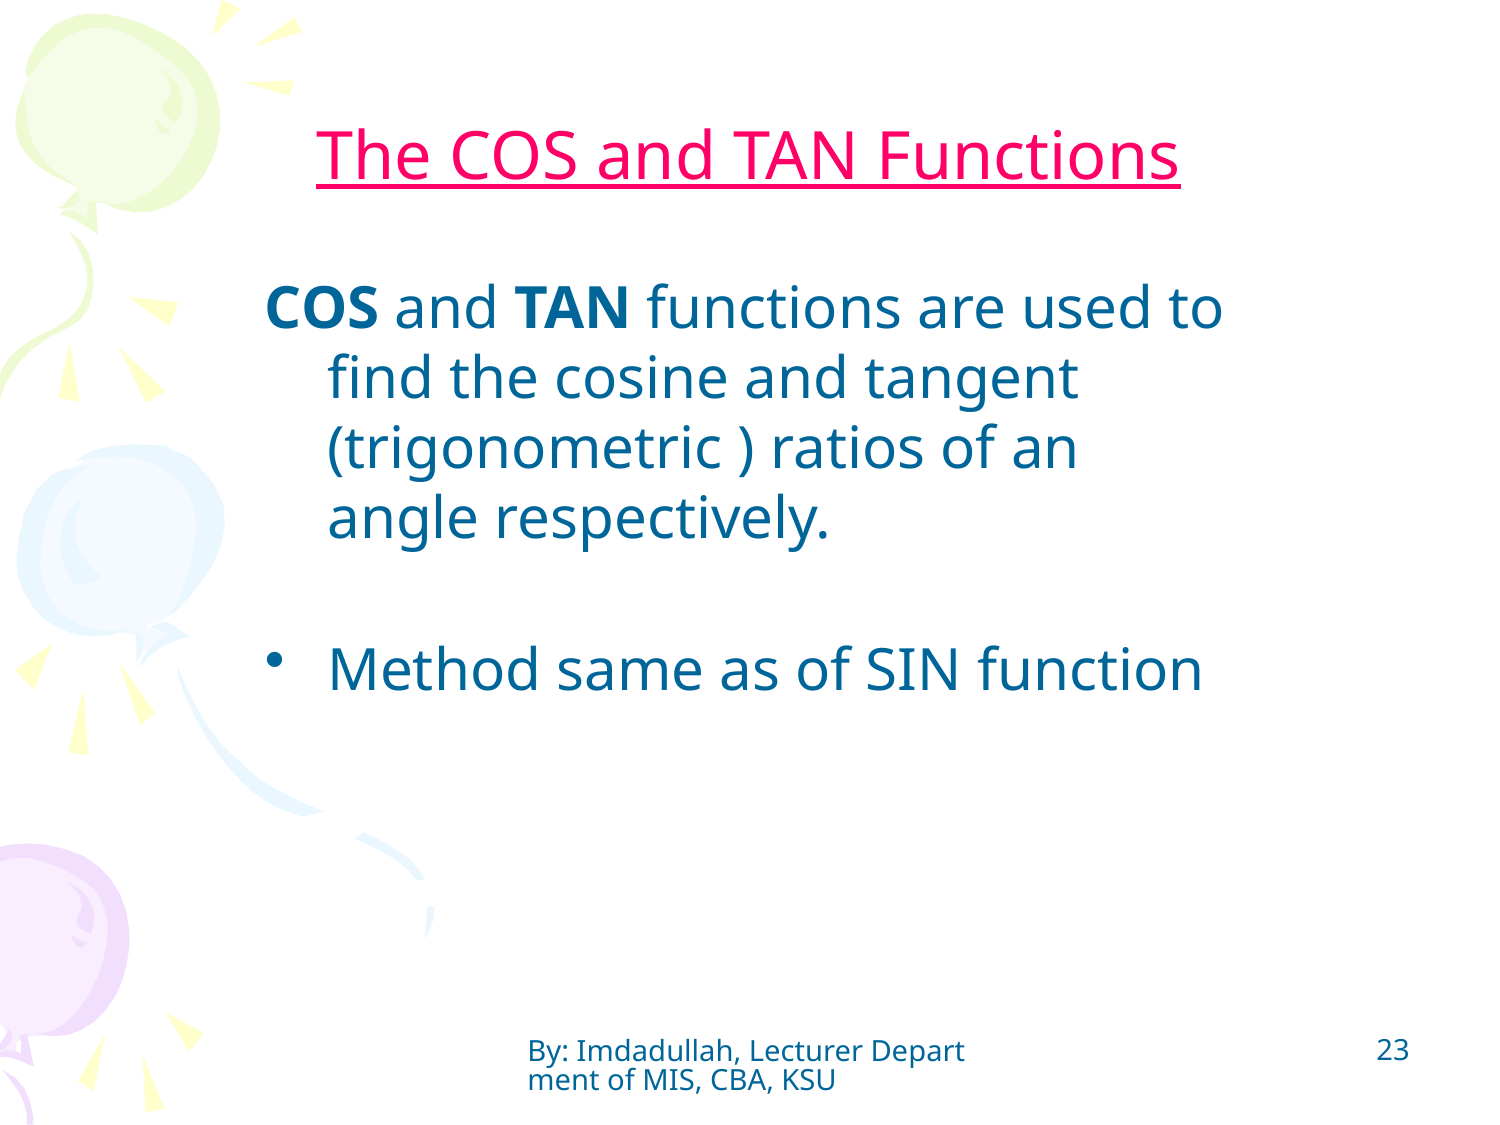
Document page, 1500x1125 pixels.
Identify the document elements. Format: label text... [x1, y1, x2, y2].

list COS and TAN functions are used to find the cosine and tangent (trigonometric ) ratios of an angle respectively. Method same as of SIN function [249, 262, 1251, 826]
footer By: Imdadullah, Lecturer Department of MIS, CBA, KSU [512, 1024, 988, 1101]
slide_number 23 [1074, 1023, 1426, 1100]
title The COS and TAN Functions [72, 74, 1426, 201]
